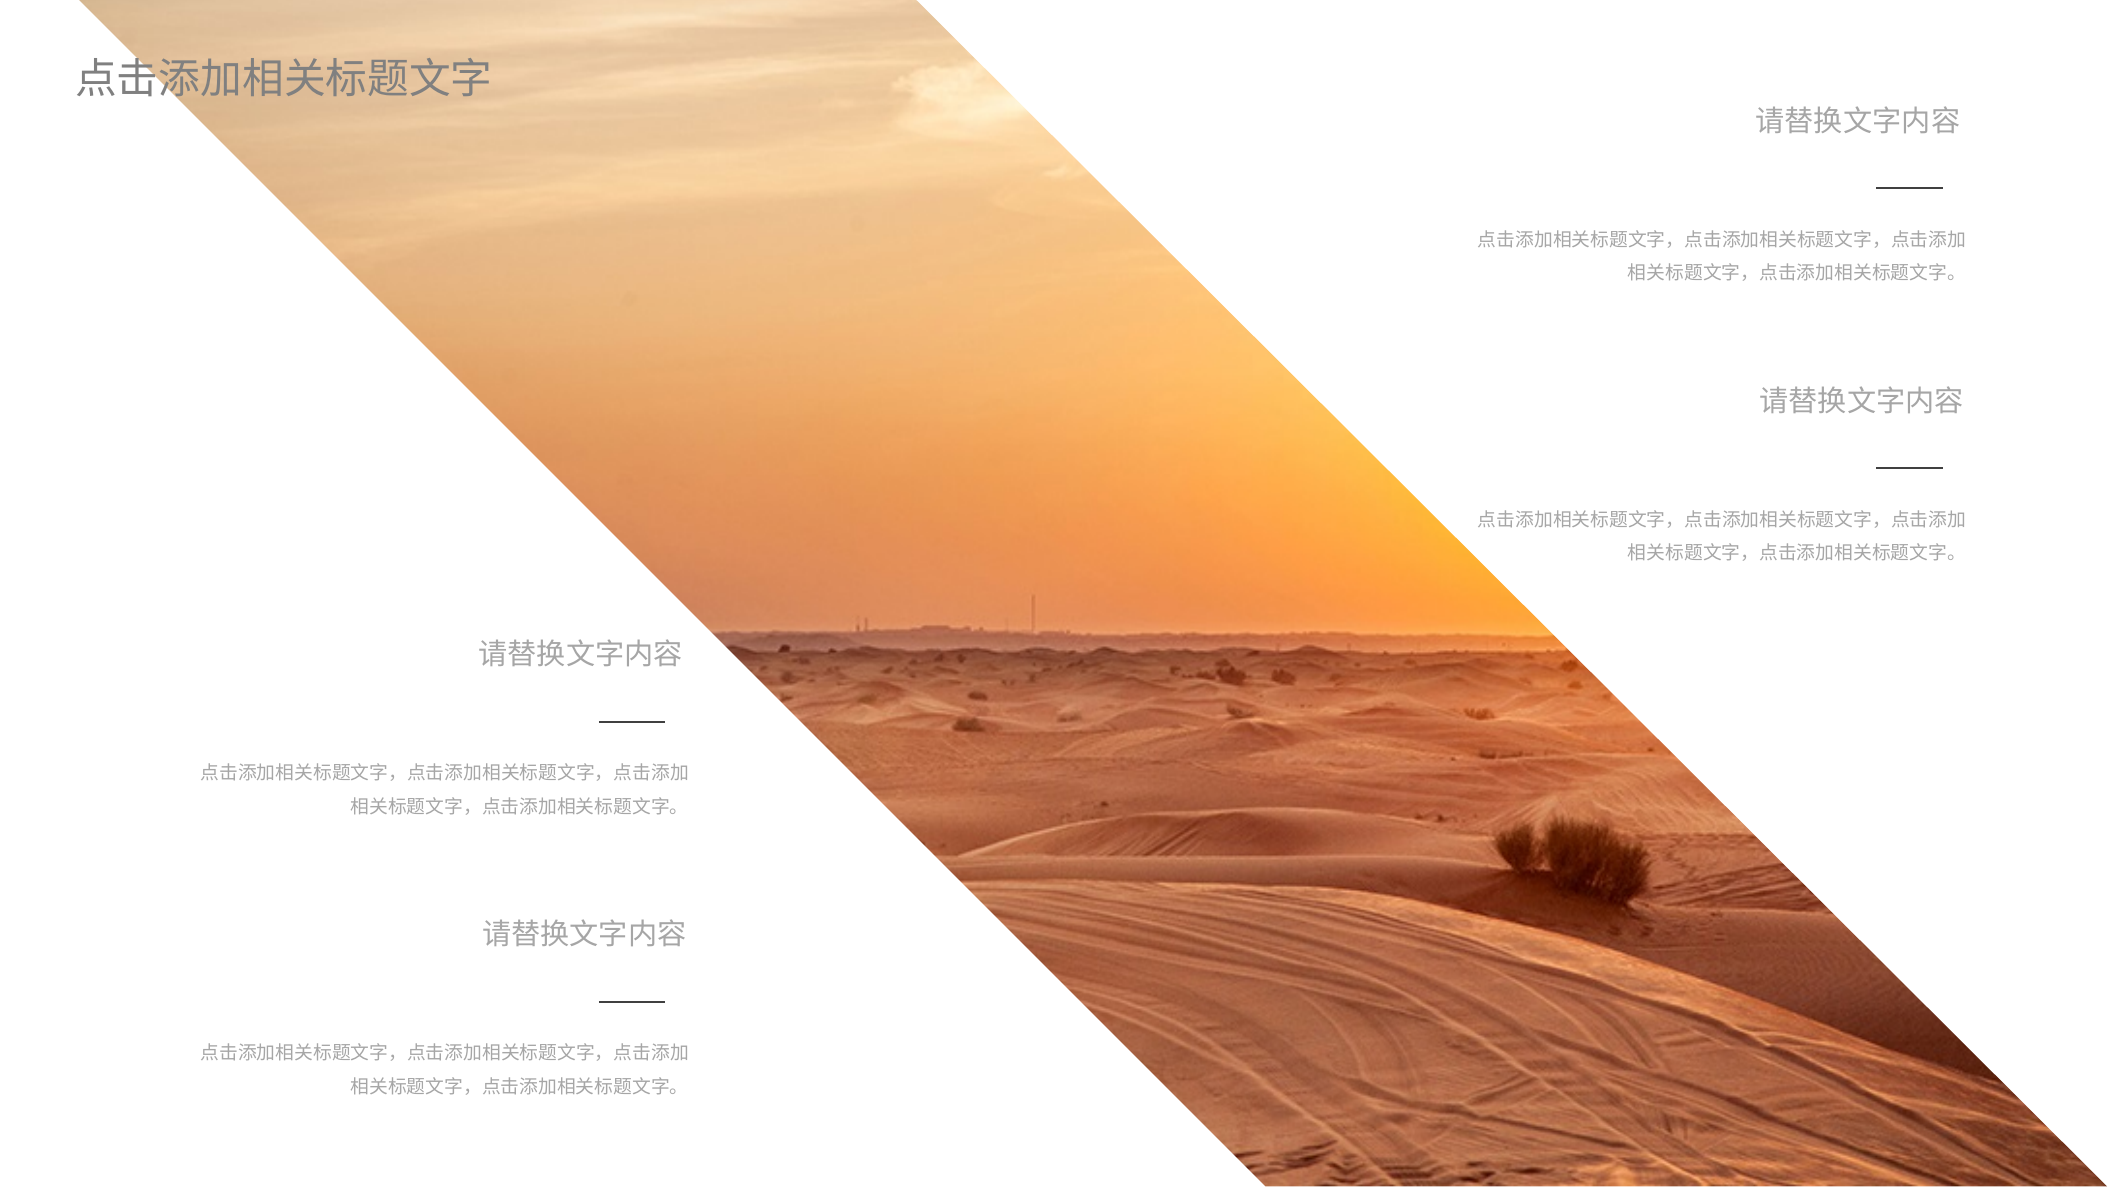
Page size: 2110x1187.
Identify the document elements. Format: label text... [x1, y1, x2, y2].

text_box [77, 0, 2110, 1187]
text_box 点击添加相关标题文字 [59, 44, 563, 107]
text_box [167, 628, 703, 822]
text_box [1444, 374, 1981, 568]
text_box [1444, 94, 1981, 288]
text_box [167, 907, 703, 1102]
